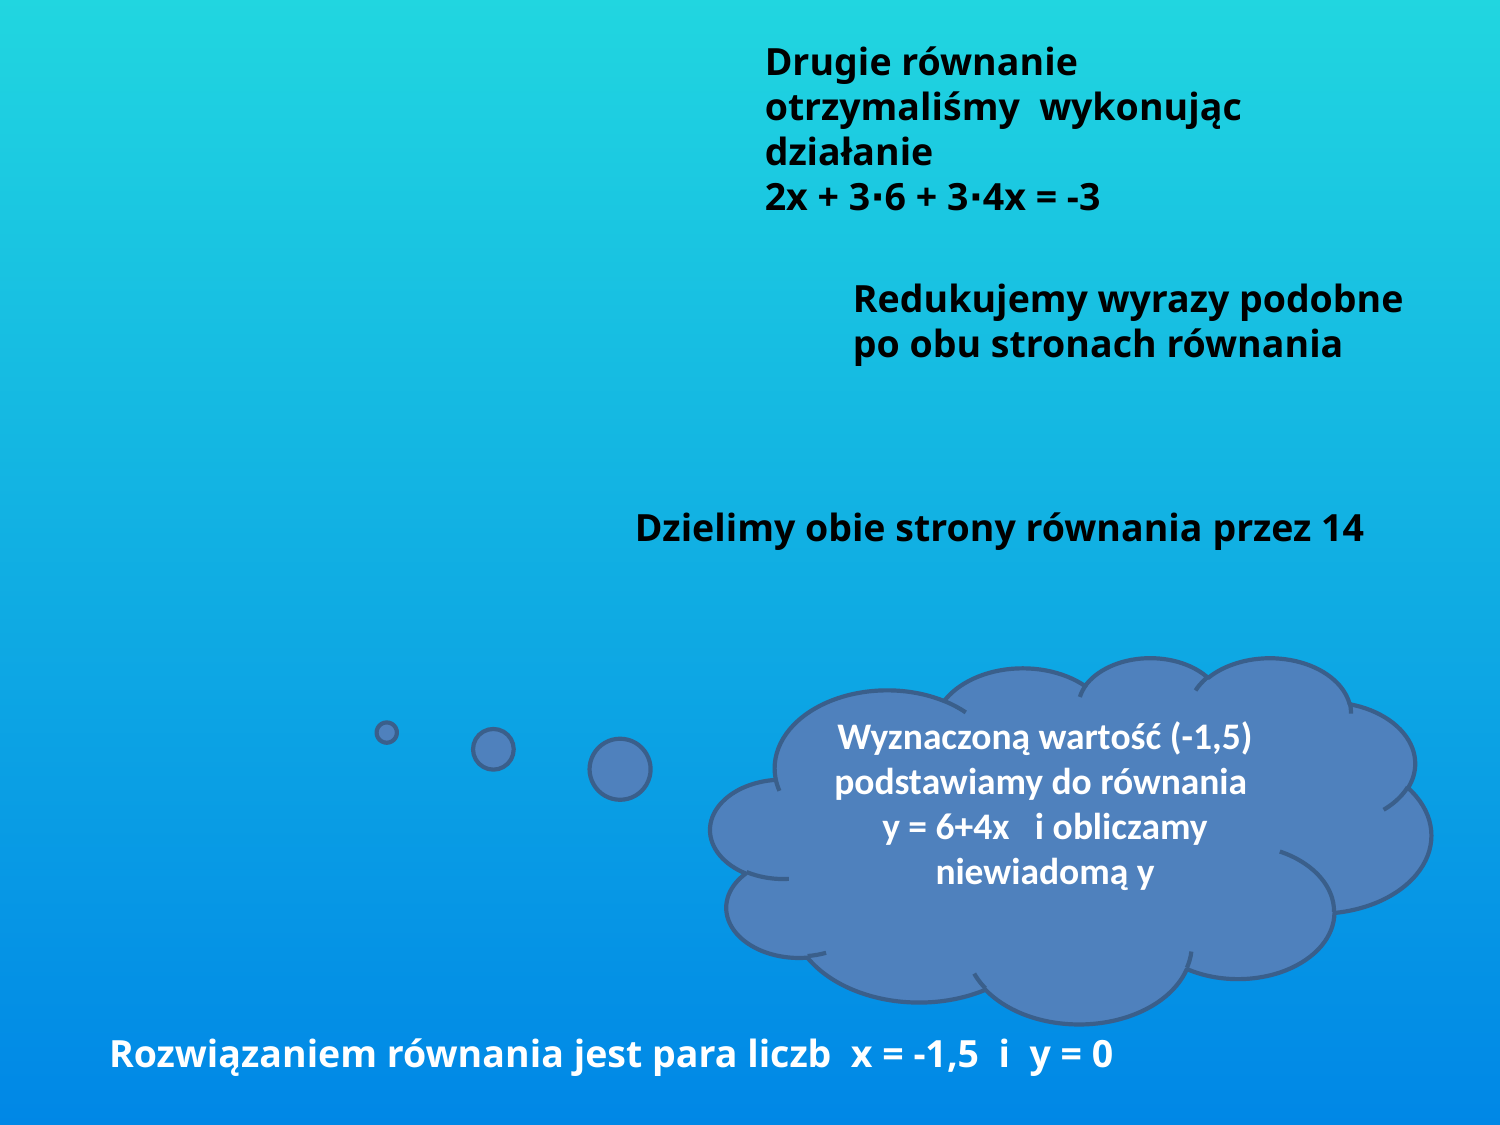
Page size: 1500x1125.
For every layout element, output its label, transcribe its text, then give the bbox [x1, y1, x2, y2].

text_box Redukujemy wyrazy podobne po obu stronach równania [838, 268, 1432, 373]
text_box Dzielimy obie strony równania przez 14 [620, 496, 1412, 557]
text_box Wyznaczoną wartość (-1,5) podstawiamy do równania y = 6+4x i obliczamy niewiadomą y [470, 726, 516, 772]
text_box Wyznaczoną wartość (-1,5) podstawiamy do równania y = 6+4x i obliczamy niewiadomą y [707, 656, 1434, 1023]
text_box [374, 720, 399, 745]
text_box Drugie równanie otrzymaliśmy wykonując działanie 2x + 3∙6 + 3∙4x = -3 [749, 30, 1337, 226]
text_box Wyznaczoną wartość (-1,5) podstawiamy do równania y = 6+4x i obliczamy niewiadomą y [587, 736, 653, 802]
text_box Rozwiązaniem równania jest para liczb x = -1,5 i y = 0 [94, 1023, 1406, 1083]
